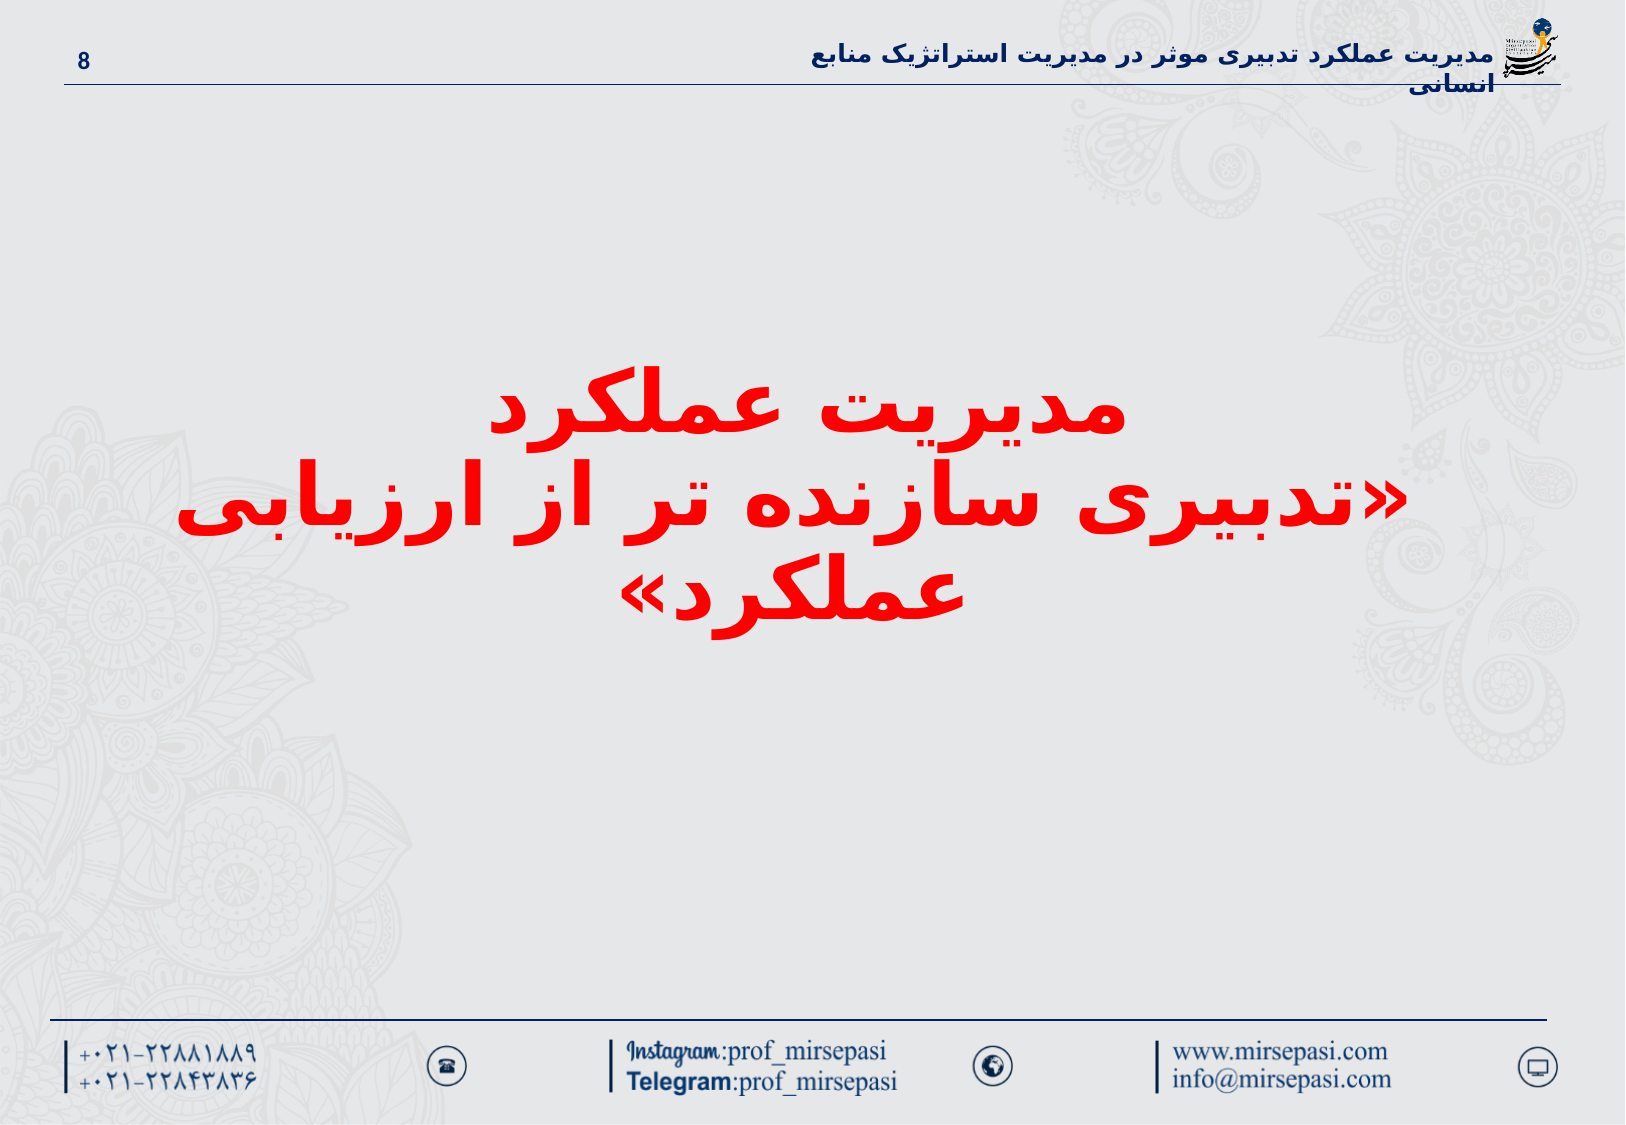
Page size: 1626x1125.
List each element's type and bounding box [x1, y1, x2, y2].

text_box [50, 1019, 1558, 1096]
picture [0, 0, 1625, 1125]
